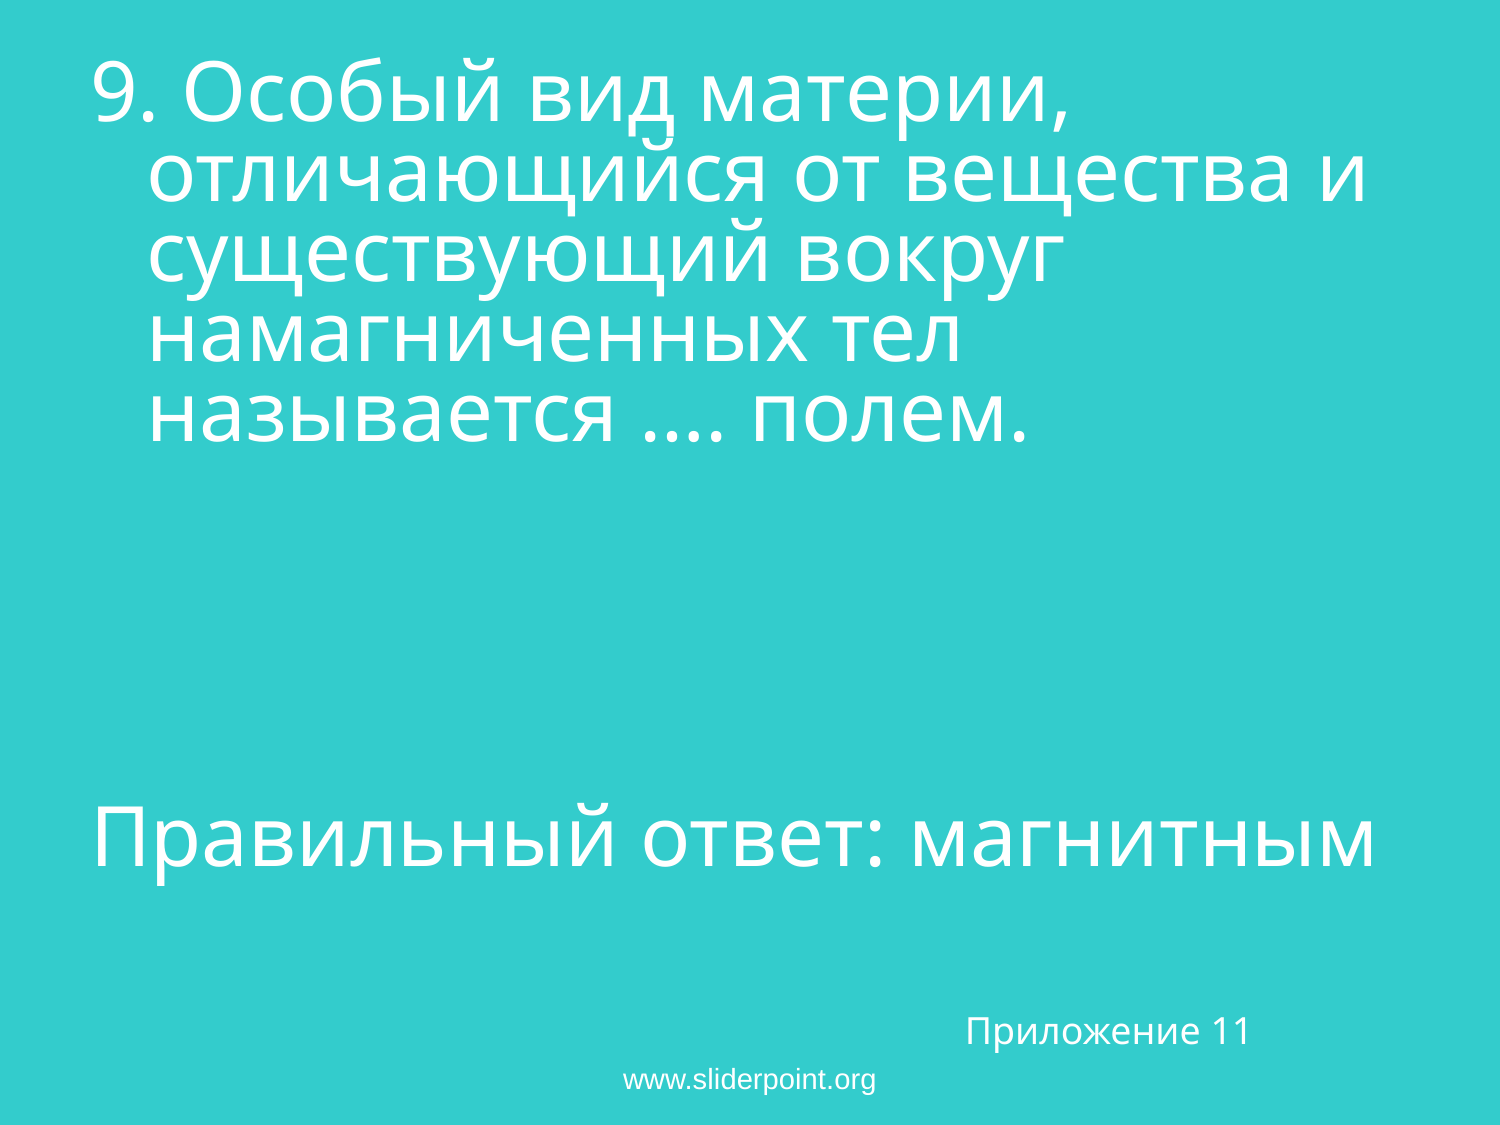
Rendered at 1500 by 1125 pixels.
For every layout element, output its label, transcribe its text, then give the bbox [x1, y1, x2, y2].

footer www.sliderpoint.org [512, 1024, 988, 1103]
list 9. Особый вид материи, отличающийся от вещества и существующий вокруг намагниченных тел называется …. полем. Правильный ответ: магнитным [74, 49, 1426, 988]
text_box Приложение 11 [950, 999, 1425, 1118]
